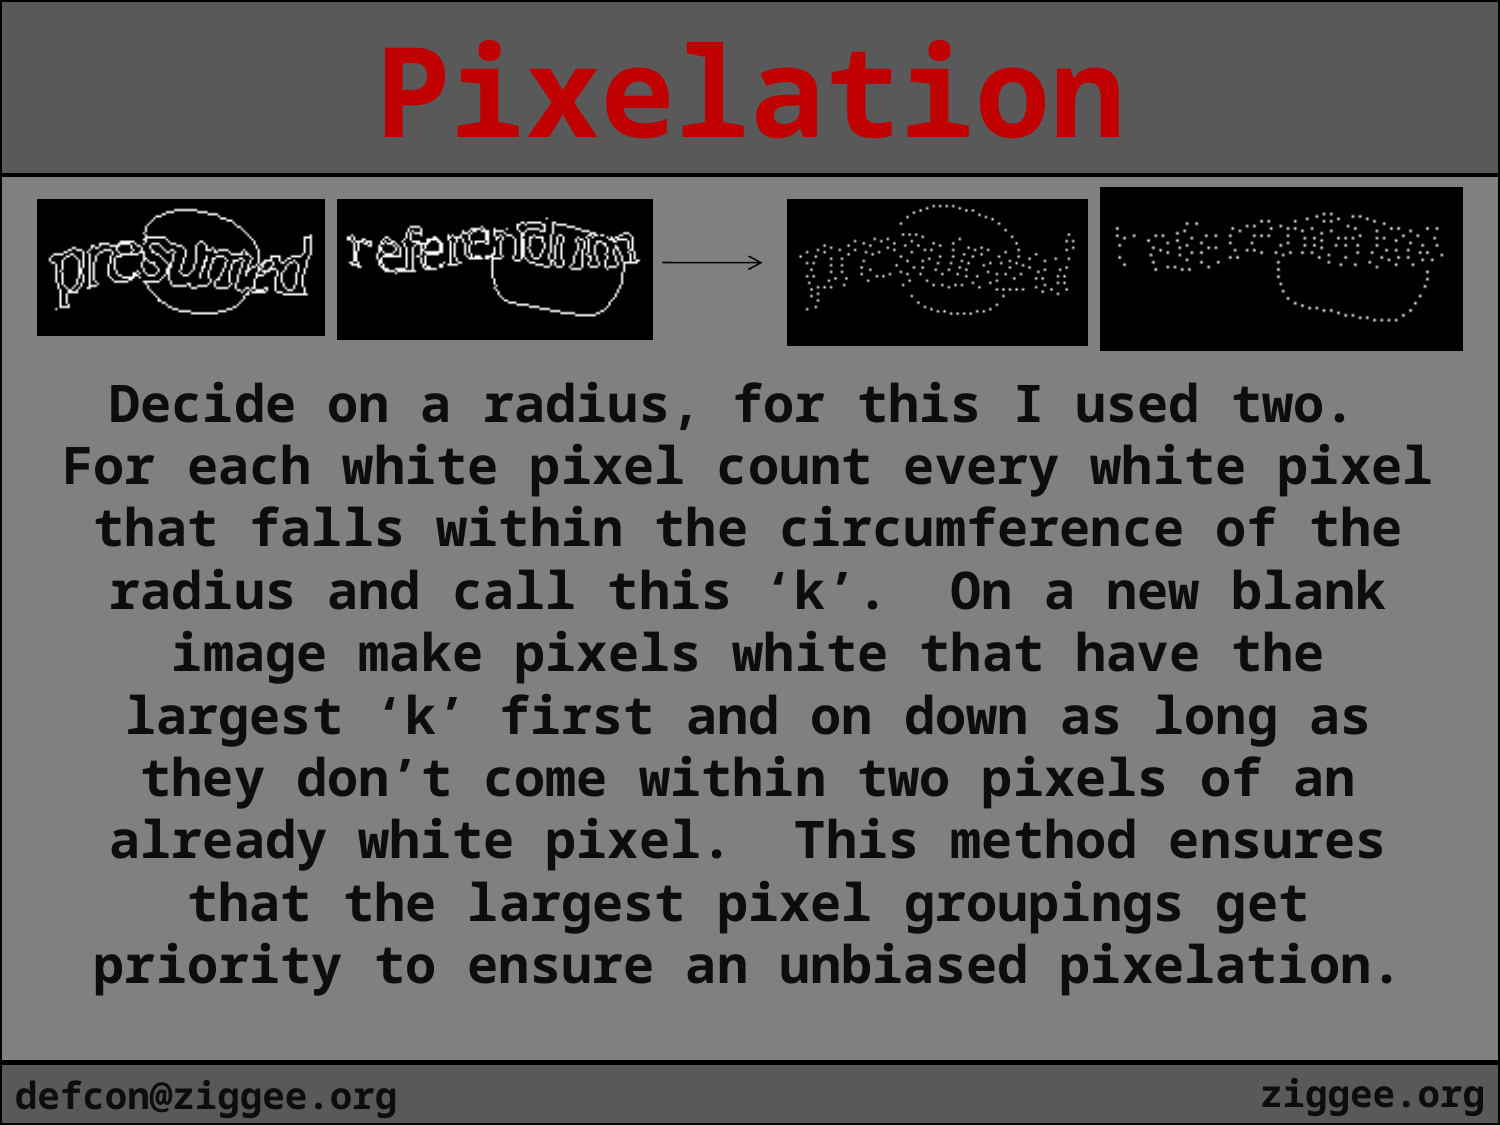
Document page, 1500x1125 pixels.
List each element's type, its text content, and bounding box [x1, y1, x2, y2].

text_box ziggee.org [1187, 1062, 1500, 1123]
text_box defcon@ziggee.org [0, 1064, 463, 1125]
picture [1099, 187, 1463, 351]
picture [787, 199, 1088, 346]
text_box [0, 1060, 1500, 1125]
text_box [0, 177, 1500, 1060]
text_box Pixelation [0, 0, 1500, 175]
picture [337, 199, 653, 340]
picture [37, 199, 326, 336]
subtitle Decide on a radius, for this I used two. For each white pixel count every white pixel that falls within the circumference of the radius and call this ‘k’. On a new blank image make pixels white that have the largest ‘k’ first and on down as long as they don’t come within two pixels of an already white pixel. This method ensures that the largest pixel groupings get priority to ensure an unbiased pixelation. [37, 362, 1463, 1013]
